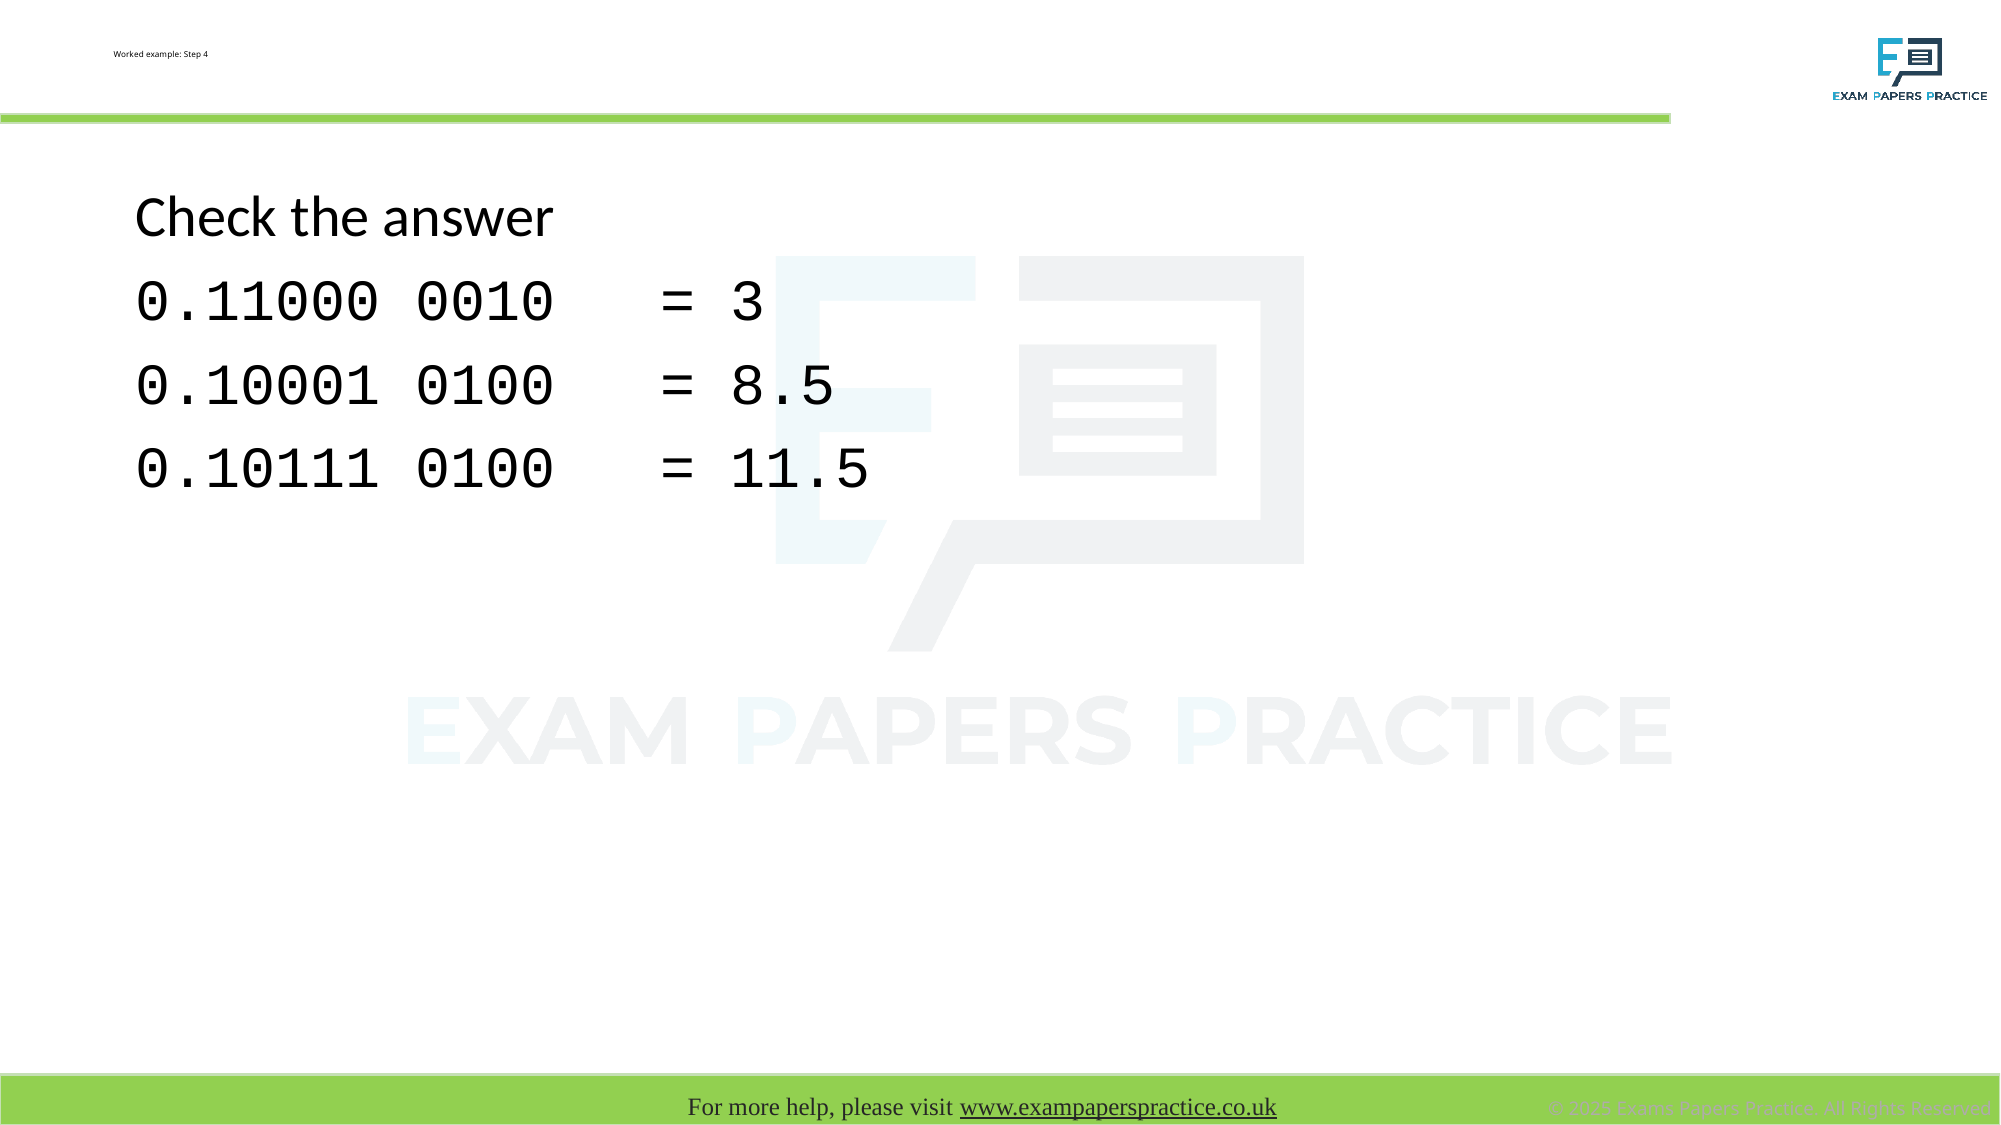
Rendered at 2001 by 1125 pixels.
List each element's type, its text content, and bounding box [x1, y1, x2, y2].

title Worked example: Step 4 [98, 43, 1824, 68]
list Check the answer 0.11000 0010 = 3 0.10001 0100 = 8.5 0.10111 0100 = 11.5 [120, 179, 1846, 893]
